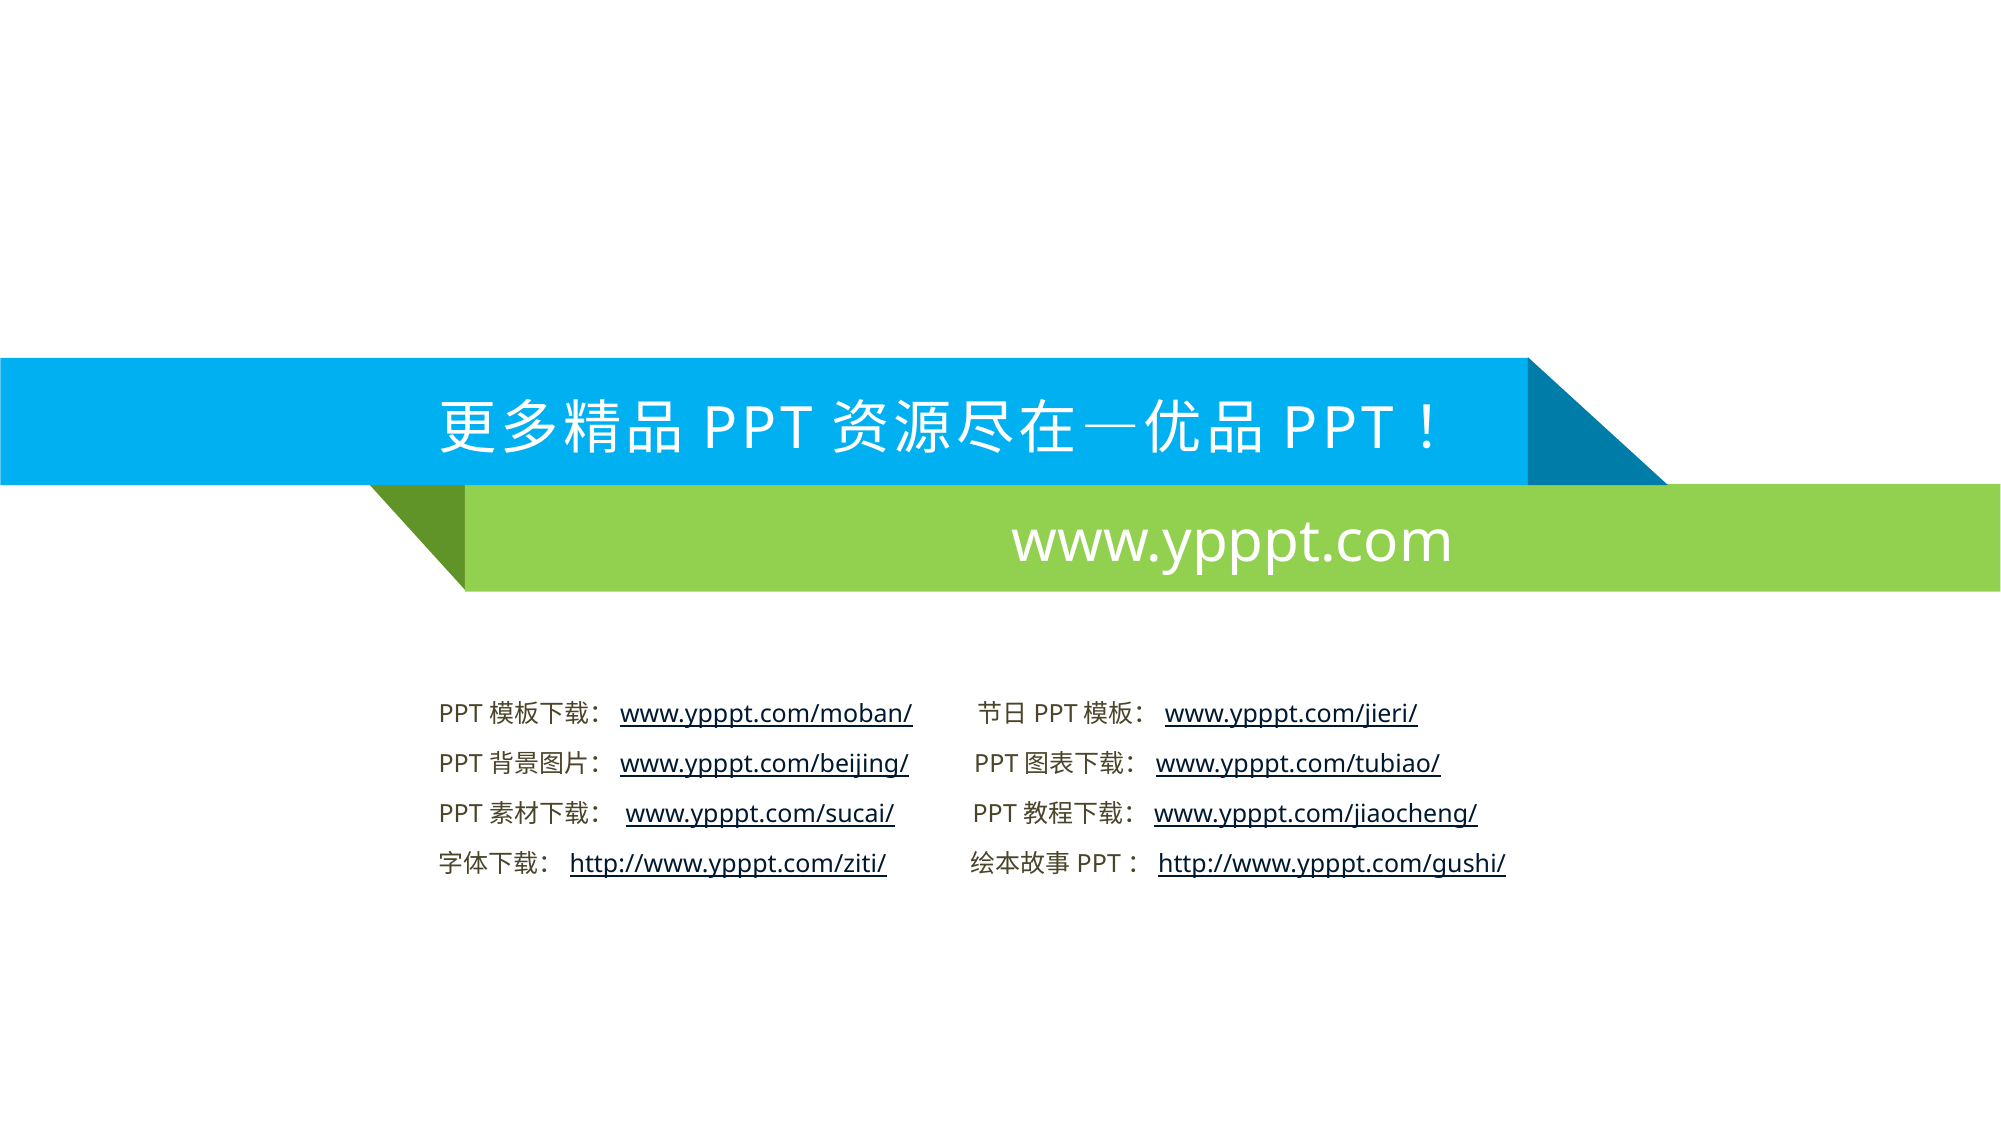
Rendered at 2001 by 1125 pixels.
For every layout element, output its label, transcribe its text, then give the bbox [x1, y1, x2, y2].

text_box [1526, 354, 1671, 487]
text_box [369, 486, 464, 591]
text_box 更多精品PPT资源尽在—优品PPT！ [0, 357, 1526, 486]
text_box www.ypppt.com [464, 483, 2001, 593]
text_box PPT模板下载：www.ypppt.com/moban/ 节日PPT模板：www.ypppt.com/jieri/ PPT背景图片：www.ypppt.com/beijing/ PPT图表下载：www.ypppt.com/tubiao/ PPT素材下载： www.ypppt.com/sucai/ PPT教程下载：www.ypppt.com/jiaocheng/ 字体下载：http://www.ypppt.com/ziti/ 绘本故事PPT：http://www.ypppt.com/gushi/ [423, 643, 1557, 921]
